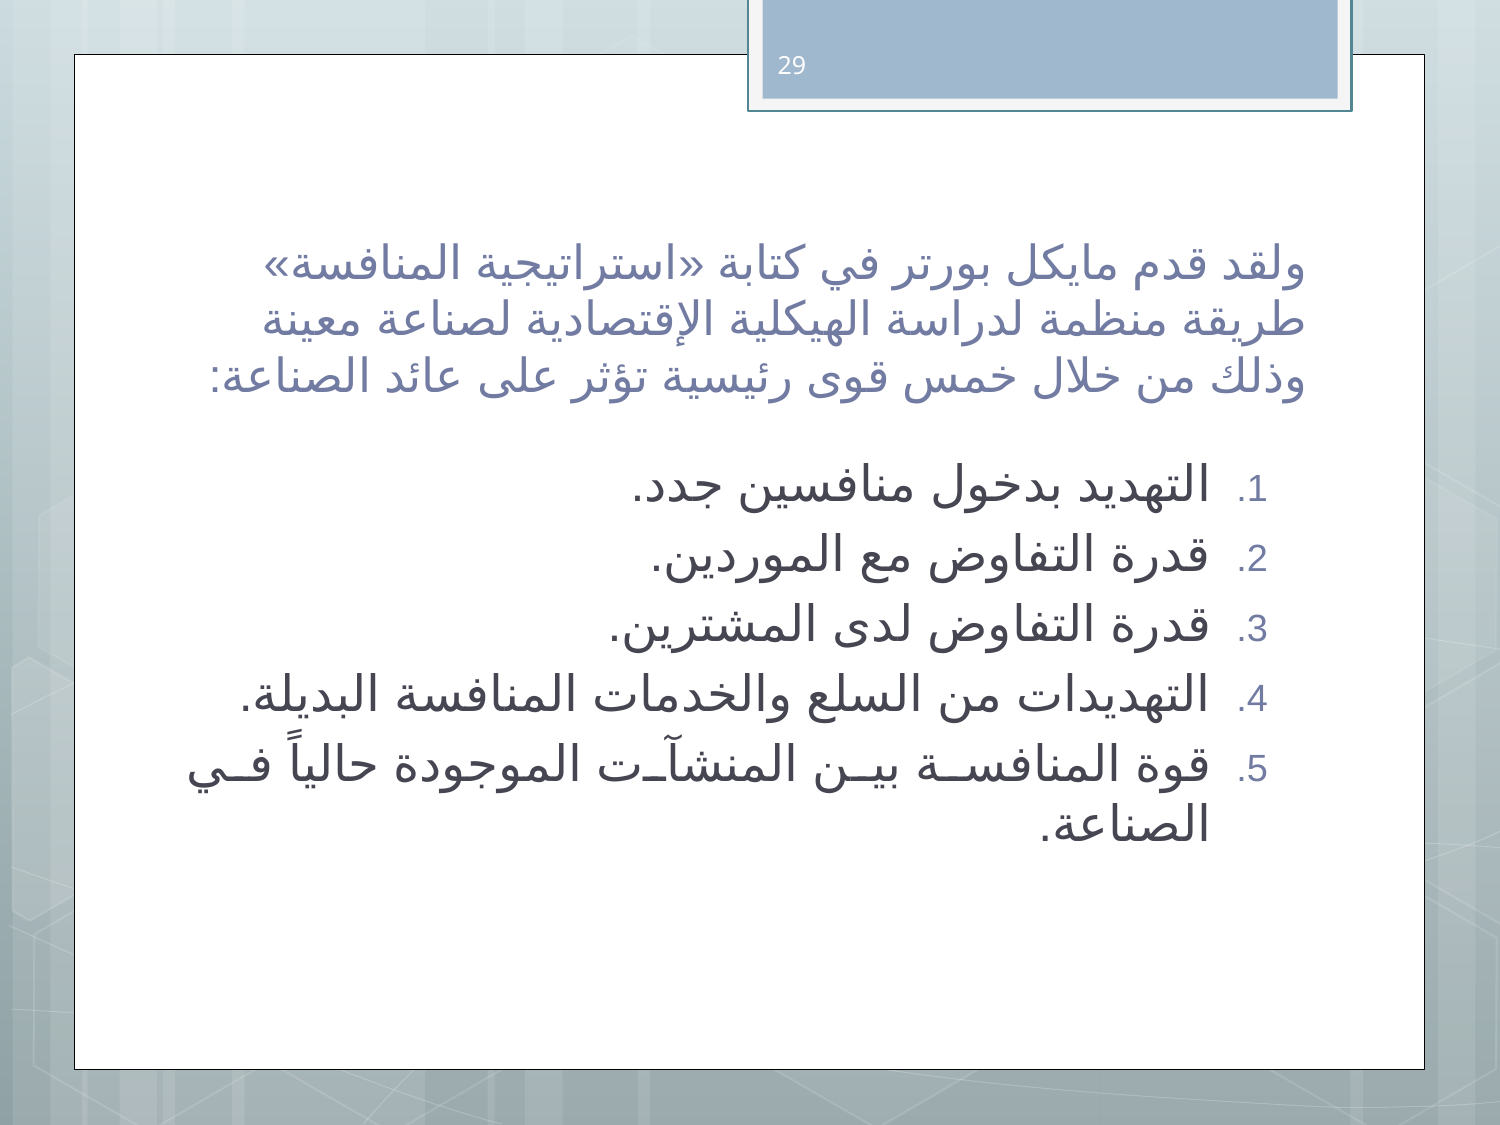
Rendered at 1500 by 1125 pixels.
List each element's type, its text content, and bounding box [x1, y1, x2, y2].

slide_number 29 [762, 36, 982, 97]
list التهديد بدخول منافسين جدد. قدرة التفاوض مع الموردين. قدرة التفاوض لدى المشترين. التهديدات من السلع والخدمات المنافسة البديلة. قوة المنافسة بين المنشآت الموجودة حالياً في الصناعة. [171, 444, 1283, 870]
title ولقد قدم مايكل بورتر في كتابة «استراتيجية المنافسة» طريقة منظمة لدراسة الهيكلية الإقتصادية لصناعة معينة وذلك من خلال خمس قوى رئيسية تؤثر على عائد الصناعة: [171, 168, 1324, 409]
